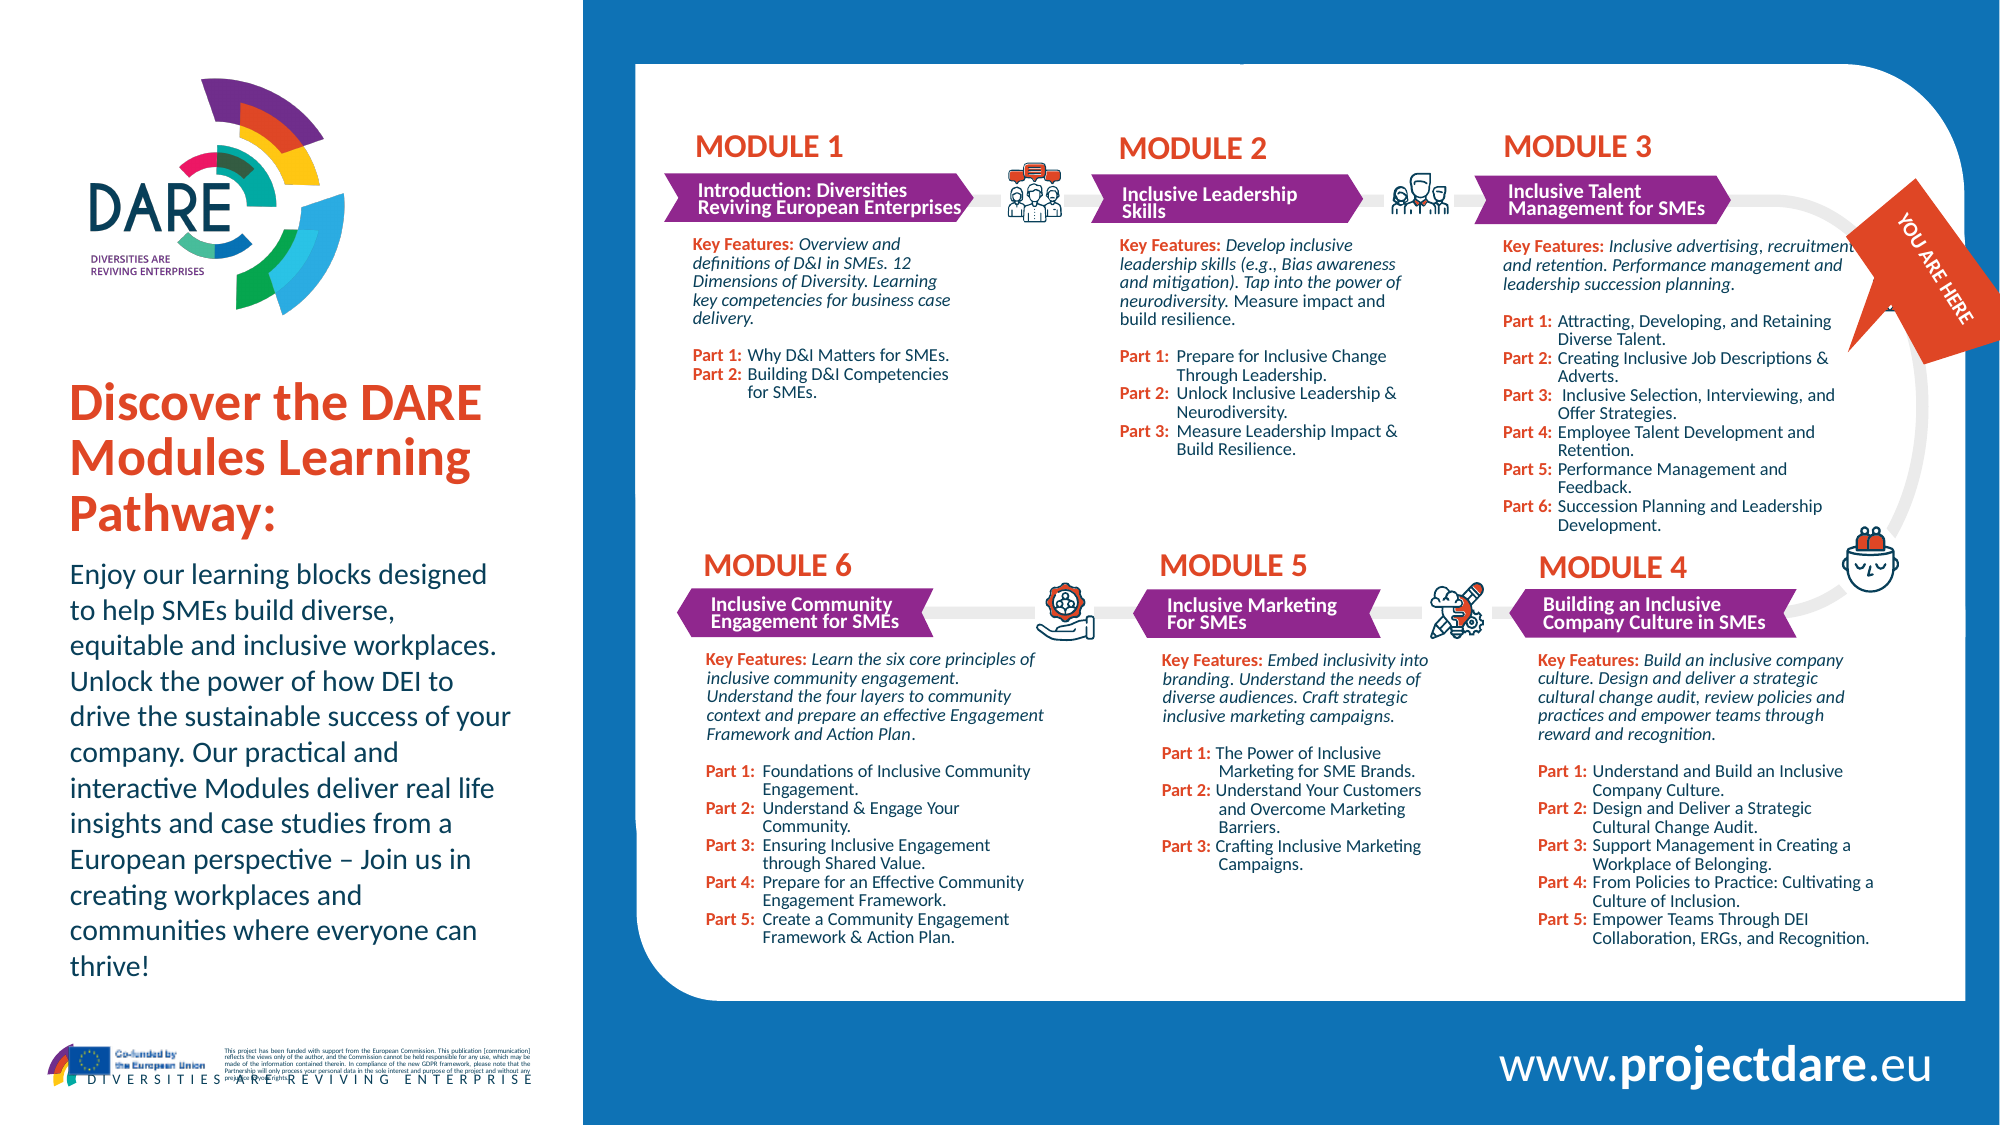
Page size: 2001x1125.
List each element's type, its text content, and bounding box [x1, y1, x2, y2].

text_box www.projectdare.eu [1465, 1022, 1948, 1099]
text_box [1841, 526, 1900, 593]
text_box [1391, 172, 1449, 215]
text_box [582, 0, 2000, 1125]
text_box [676, 535, 1065, 1000]
picture [0, 40, 430, 365]
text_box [1007, 162, 1062, 223]
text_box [1509, 568, 1890, 982]
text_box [635, 64, 1966, 1001]
text_box Discover the DARE Modules Learning Pathway: Enjoy our learning blocks designed to help SMEs build diverse, equitable and inclusive workplaces. Unlock the power of how DEI to drive the sustainable success of your company. Our practical and interactive Modules deliver real life insights and case studies from a European perspective – Join us in creating workplaces and communities where everyone can thrive! [55, 368, 528, 1055]
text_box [664, 116, 979, 433]
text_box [1474, 117, 1879, 568]
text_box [67, 1040, 547, 1088]
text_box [1091, 118, 1422, 491]
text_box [1036, 582, 1095, 642]
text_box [1812, 214, 2000, 378]
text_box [1430, 582, 1484, 640]
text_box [1132, 535, 1453, 925]
